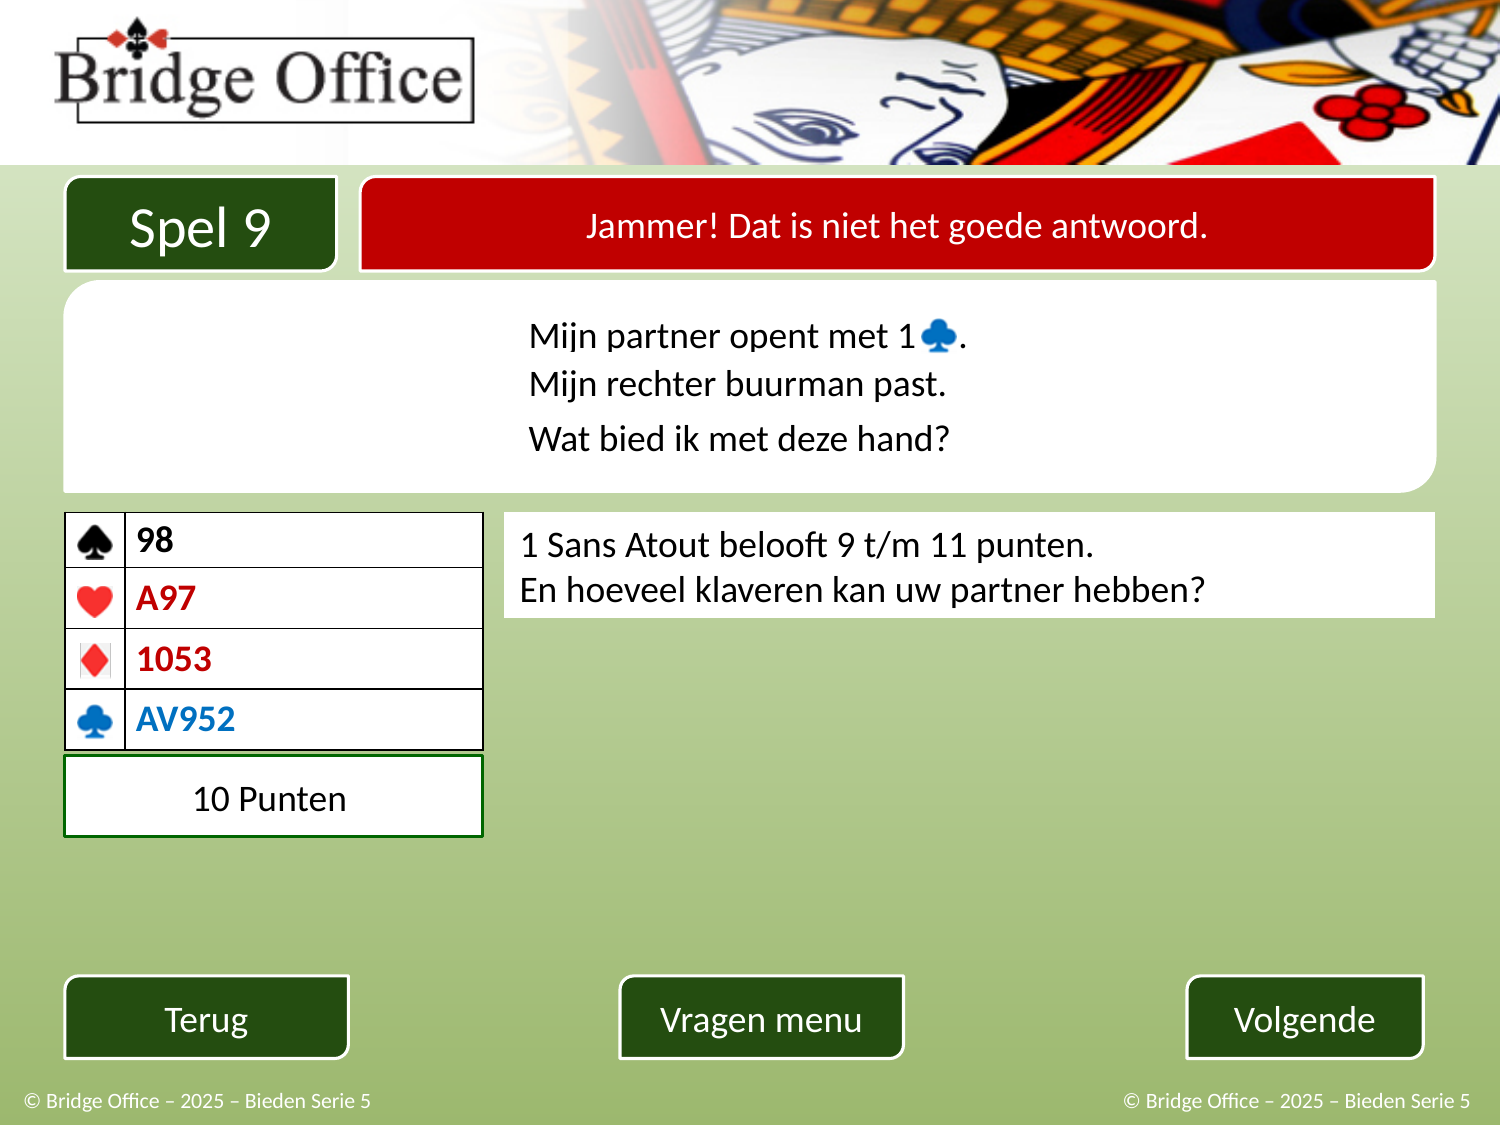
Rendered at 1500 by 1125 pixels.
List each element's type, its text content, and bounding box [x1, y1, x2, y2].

text_box Mijn partner opent met 1 . [513, 303, 1022, 364]
text_box © Bridge Office – 2025 – Bieden Serie 5 [8, 1079, 393, 1121]
text_box Mijn rechter buurman past. [513, 352, 987, 406]
table_cell AV952 [126, 690, 482, 749]
text_box Volgende [1185, 974, 1425, 1061]
picture [77, 643, 114, 679]
text_box © Bridge Office – 2025 – Bieden Serie 5 [1107, 1079, 1500, 1121]
text_box [63, 280, 1437, 493]
table_cell [66, 568, 124, 628]
text_box Spel 9 [63, 179, 339, 273]
table_header 98 [126, 513, 482, 567]
table_header [66, 513, 124, 567]
table_cell [66, 629, 124, 688]
picture [77, 585, 114, 618]
picture [77, 703, 114, 740]
picture [0, 0, 1500, 166]
text_box Vragen menu [618, 974, 906, 1061]
table_cell A97 [126, 568, 482, 628]
text_box 1 Sans Atout belooft 9 t/m 11 punten. En hoeveel klaveren kan uw partner hebben? [504, 512, 1435, 618]
text_box Terug [63, 974, 350, 1061]
picture [77, 524, 114, 561]
text_box Wat bied ik met deze hand? [513, 406, 987, 467]
text_box 10 Punten [63, 754, 484, 838]
text_box Jammer! Dat is niet het goede antwoord. [358, 179, 1437, 273]
picture [920, 318, 957, 354]
table_cell [66, 690, 124, 749]
table_cell 1053 [126, 629, 482, 688]
